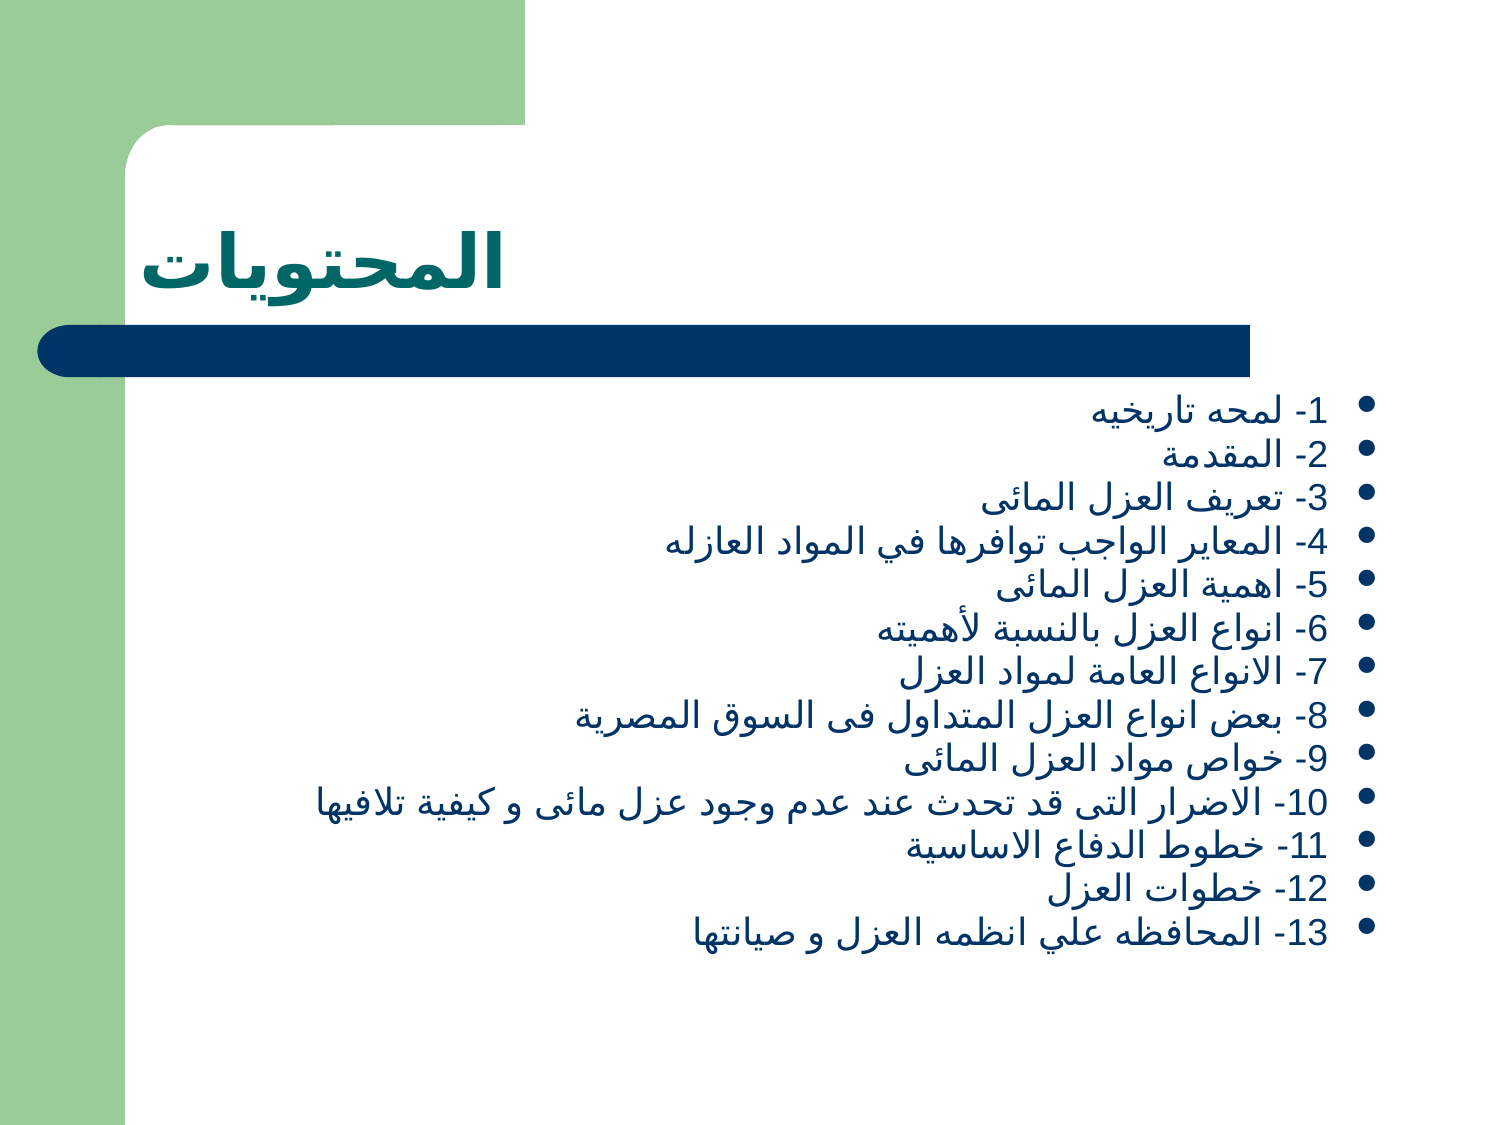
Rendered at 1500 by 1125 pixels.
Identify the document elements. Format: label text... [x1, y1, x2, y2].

title المحتويات [125, 125, 1425, 313]
list 1- لمحه تاريخيه 2- المقدمة 3- تعريف العزل المائى 4- المعاير الواجب توافرها في المواد العازله 5- اهمية العزل المائى 6- انواع العزل بالنسبة لأهميته 7- الانواع العامة لمواد العزل 8- بعض انواع العزل المتداول فى السوق المصرية 9- خواص مواد العزل المائى 10- الاضرار التى قد تحدث عند عدم وجود عزل مائى و كيفية تلافيها 11- خطوط الدفاع الاساسية 12- خطوات العزل 13- المحافظه علي انظمه العزل و صيانتها [137, 387, 1400, 999]
